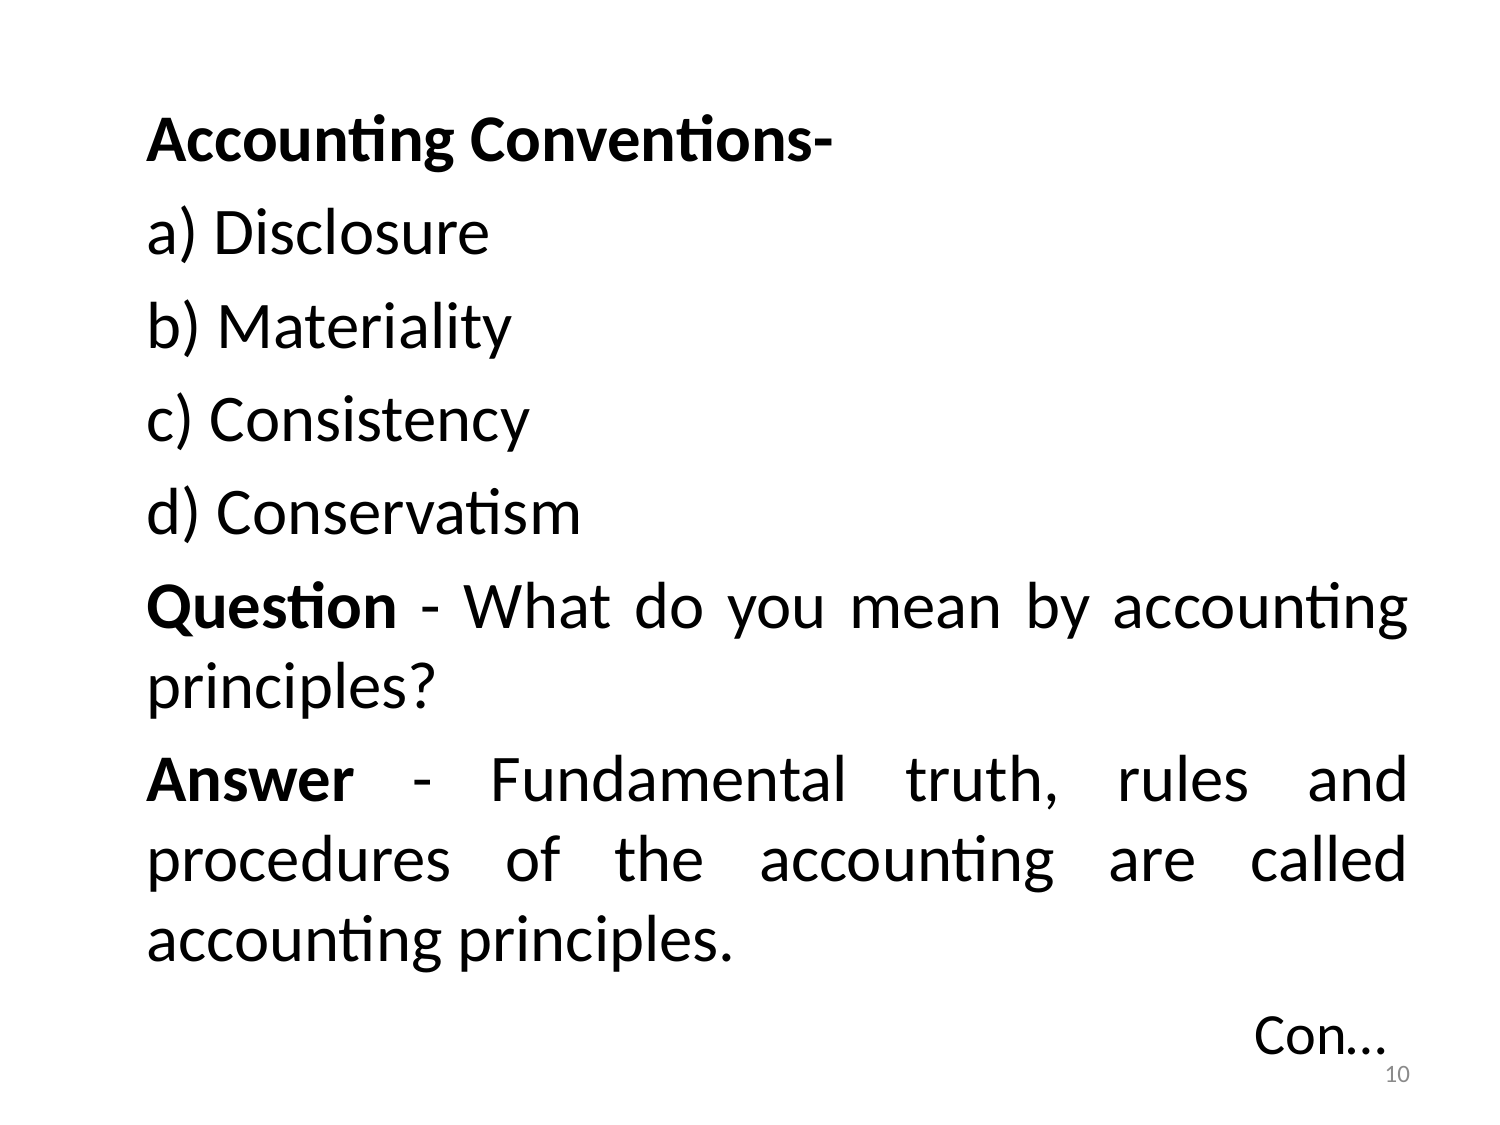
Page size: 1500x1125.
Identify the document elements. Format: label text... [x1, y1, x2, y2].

slide_number 10 [1074, 1042, 1425, 1103]
list Accounting Conventions- a) Disclosure b) Materiality c) Consistency d) Conservatism Question - What do you mean by accounting principles? Answer - Fundamental truth, rules and procedures of the accounting are called accounting principles. Con… [75, 87, 1425, 1063]
